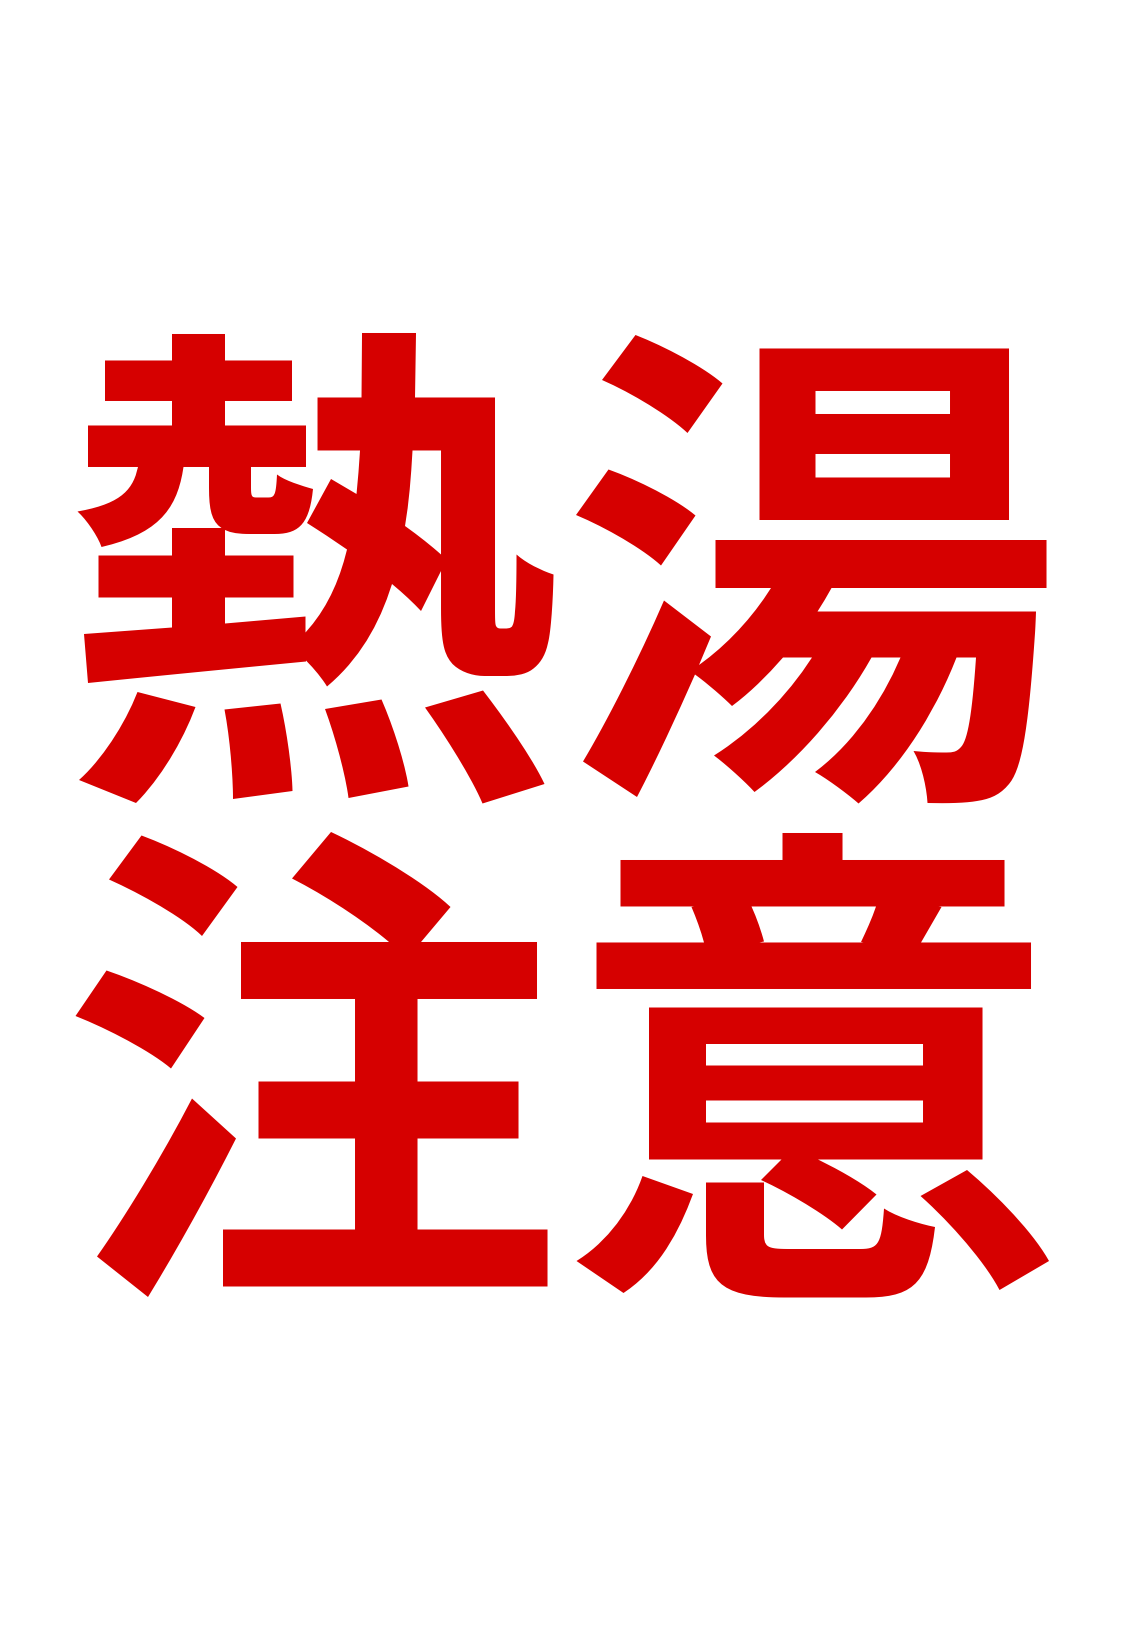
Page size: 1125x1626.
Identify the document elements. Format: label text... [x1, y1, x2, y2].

text_box 熱湯注意 [1, 351, 1125, 1367]
